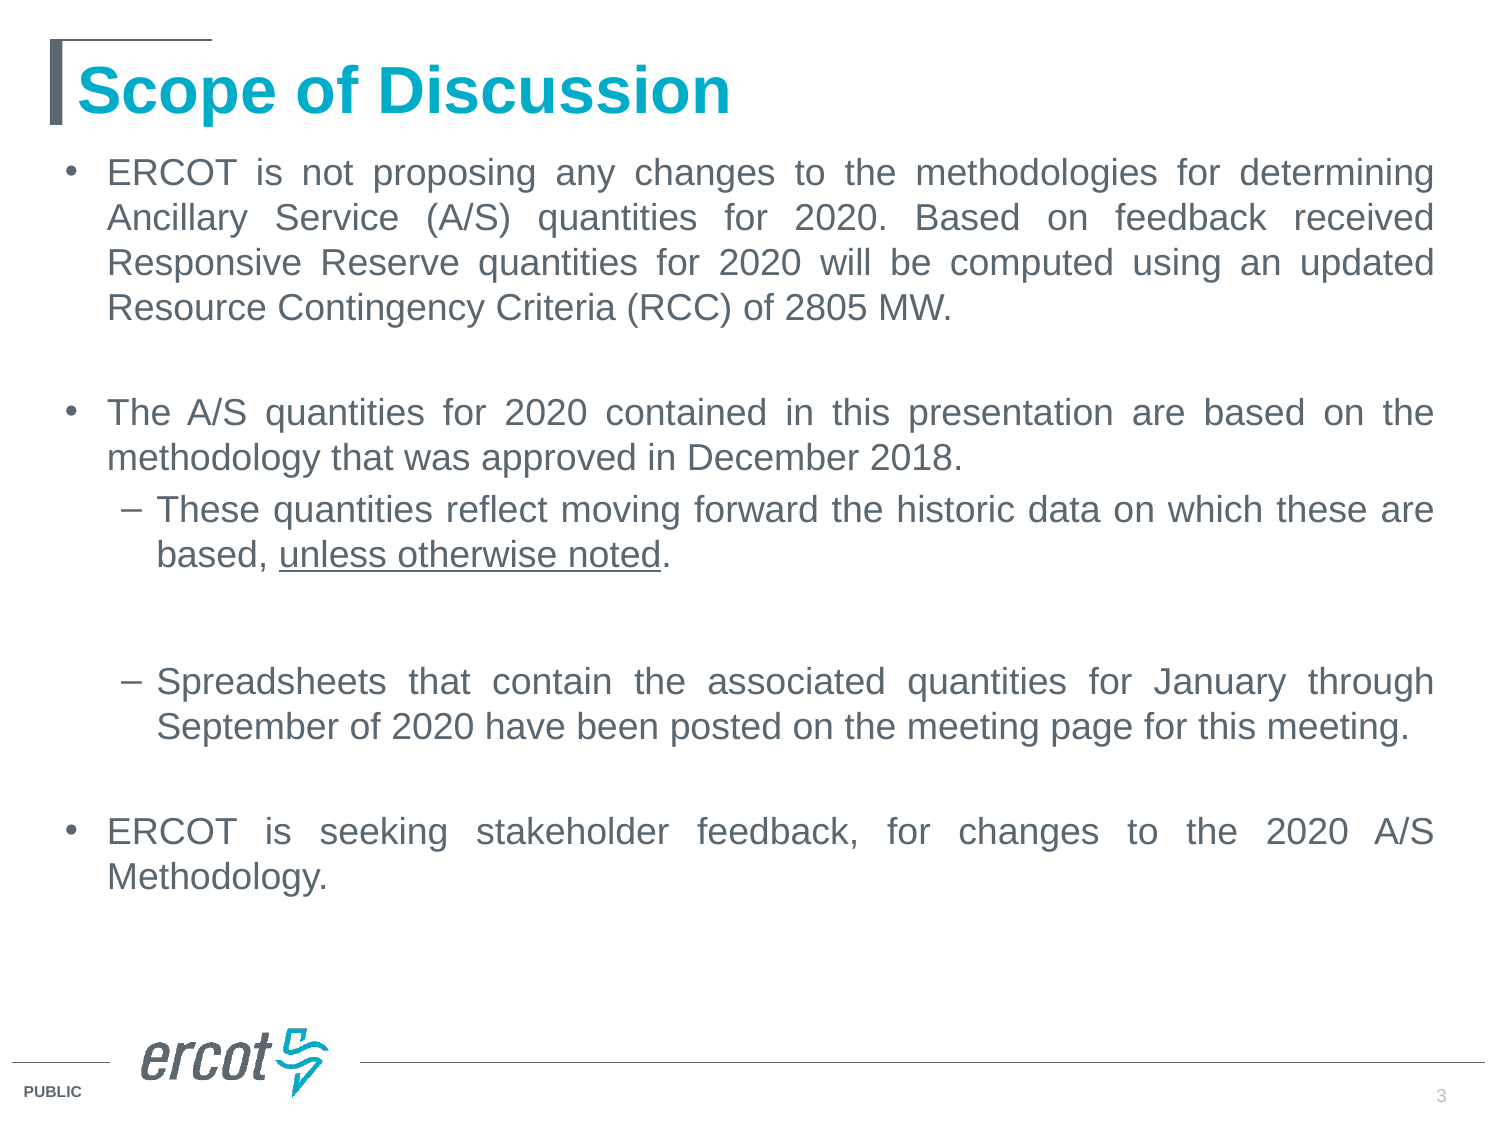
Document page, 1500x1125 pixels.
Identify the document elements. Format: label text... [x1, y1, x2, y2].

list ERCOT is not proposing any changes to the methodologies for determining Ancillary Service (A/S) quantities for 2020. Based on feedback received Responsive Reserve quantities for 2020 will be computed using an updated Resource Contingency Criteria (RCC) of 2805 MW. The A/S quantities for 2020 contained in this presentation are based on the methodology that was approved in December 2018. These quantities reflect moving forward the historic data on which these are based, unless otherwise noted. Spreadsheets that contain the associated quantities for January through September of 2020 have been posted on the meeting page for this meeting. ERCOT is seeking stakeholder feedback, for changes to the 2020 A/S Methodology. [50, 140, 1450, 972]
picture [137, 1024, 332, 1100]
slide_number 3 [1425, 1076, 1500, 1112]
title Scope of Discussion [62, 39, 1450, 125]
